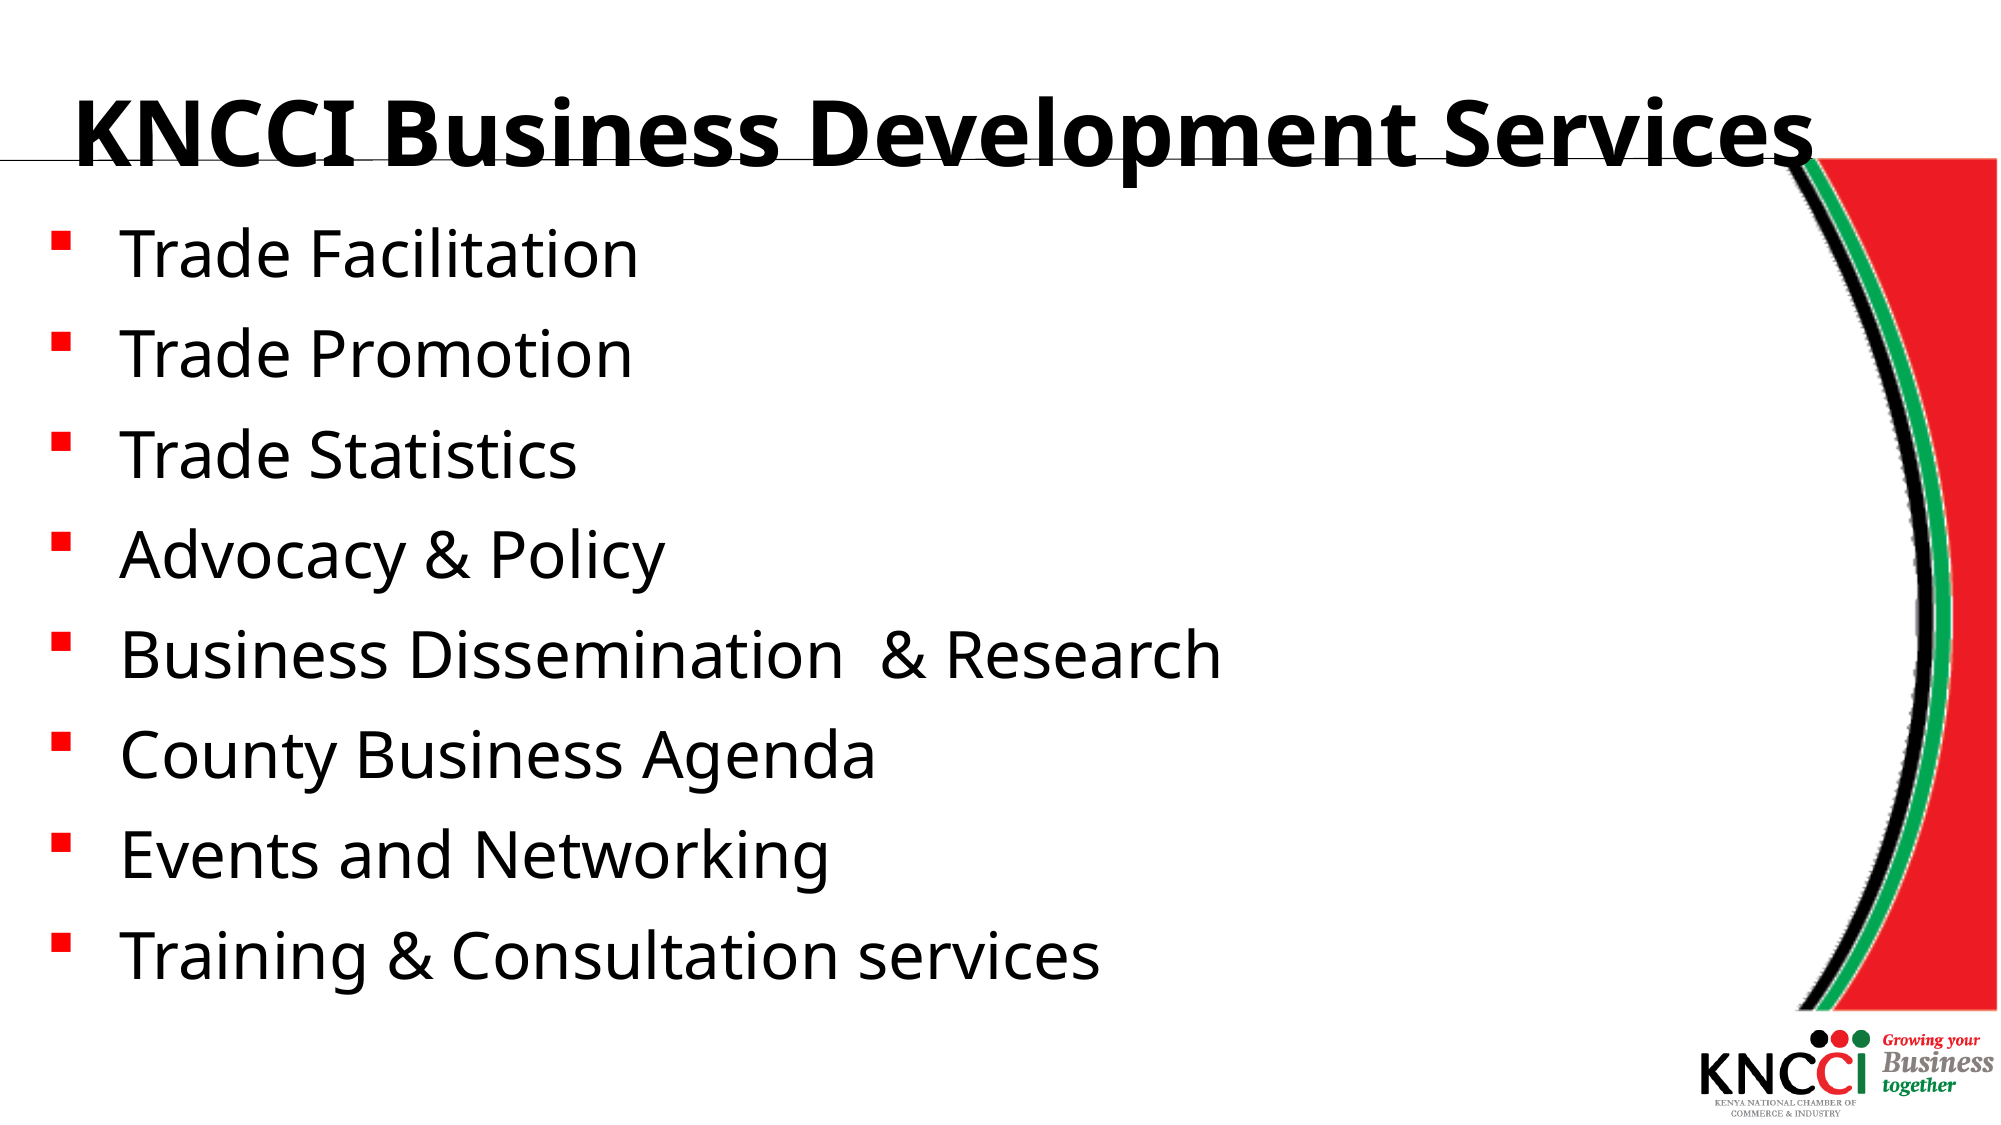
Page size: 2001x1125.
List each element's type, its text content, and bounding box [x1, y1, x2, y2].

picture [1694, 158, 2000, 1125]
title KNCCI Business Development Services [56, 59, 1863, 206]
list Trade Facilitation Trade Promotion Trade Statistics Advocacy & Policy Business Dissemination & Research County Business Agenda Events and Networking Training & Consultation services [31, 206, 1863, 1008]
